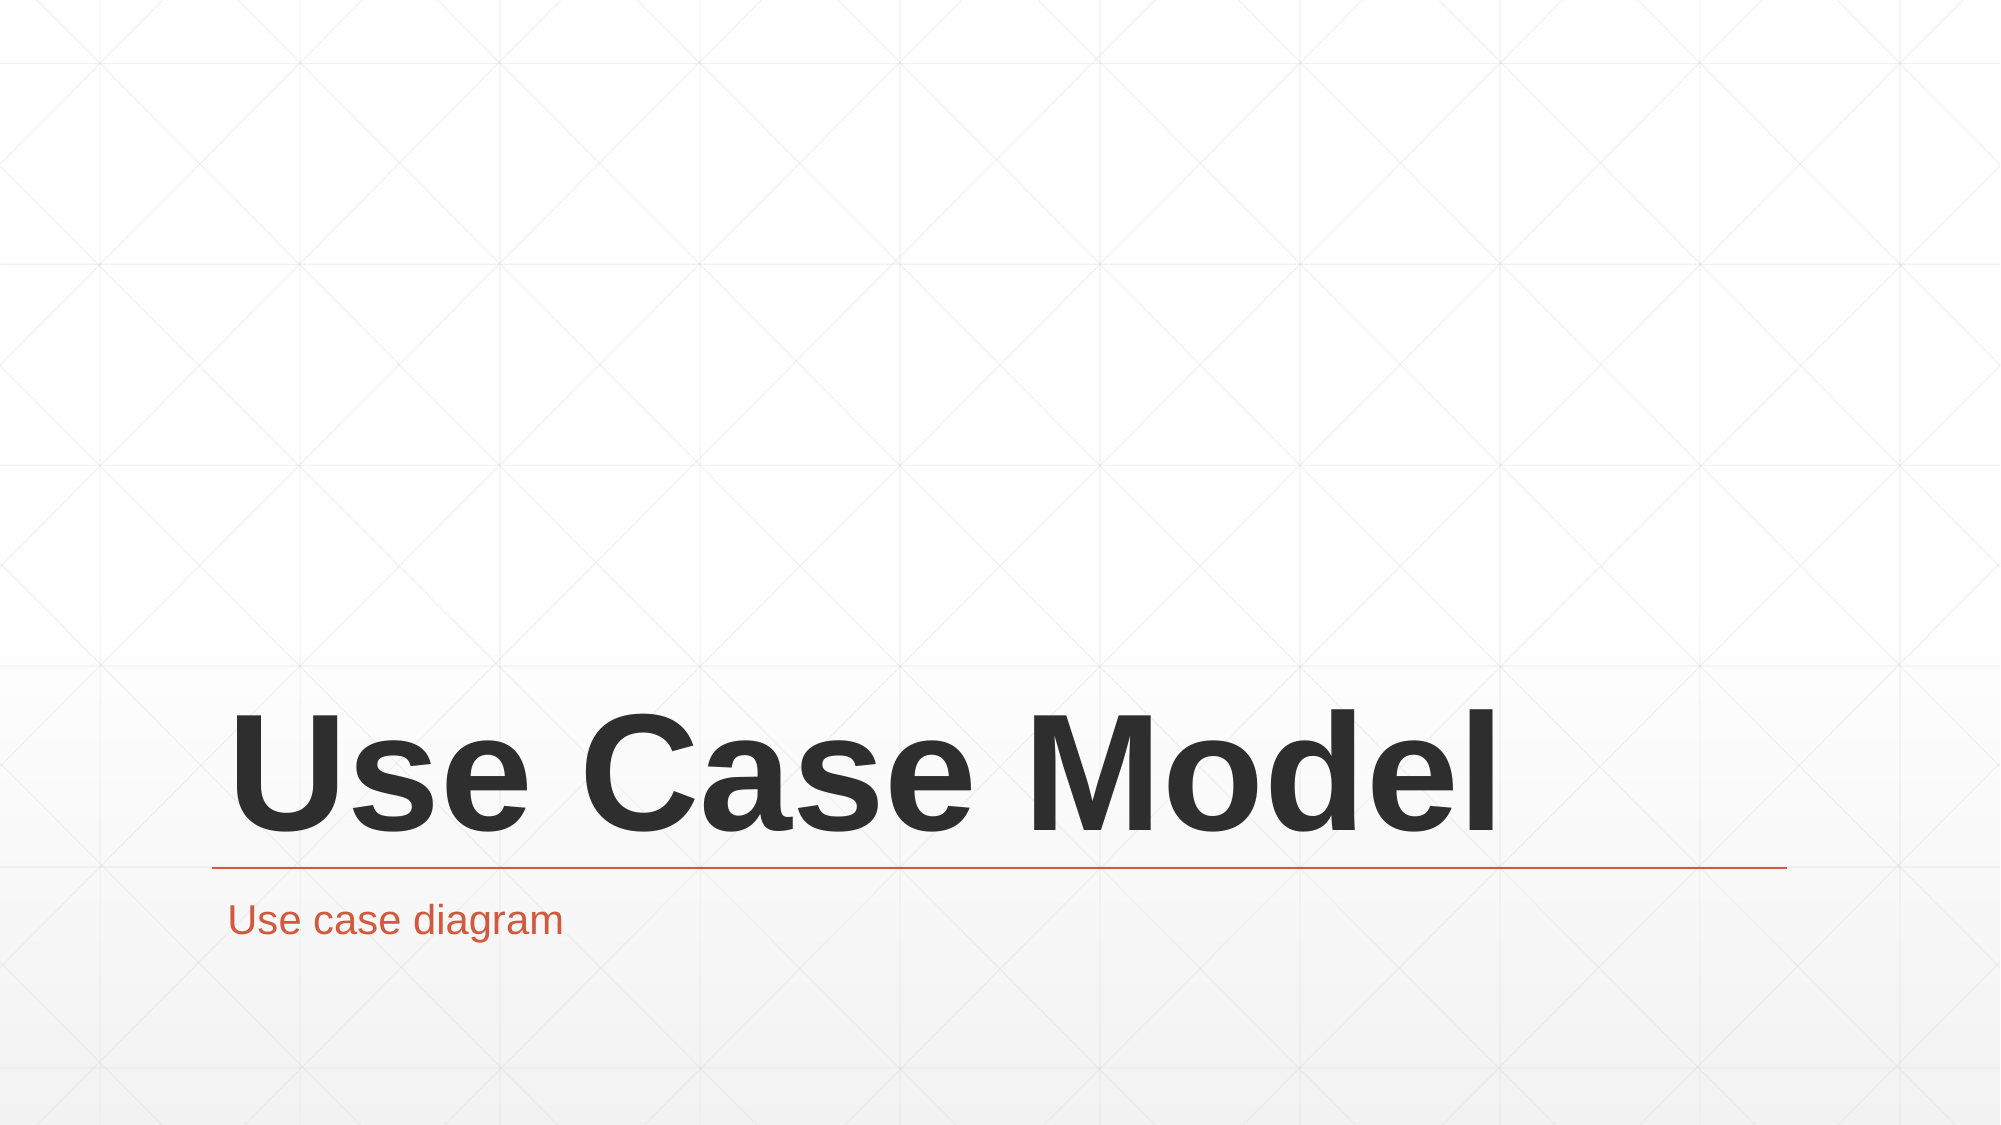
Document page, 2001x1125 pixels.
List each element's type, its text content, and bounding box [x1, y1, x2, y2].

subtitle Use case diagram [212, 891, 1788, 967]
title Use Case Model [212, 313, 1788, 869]
